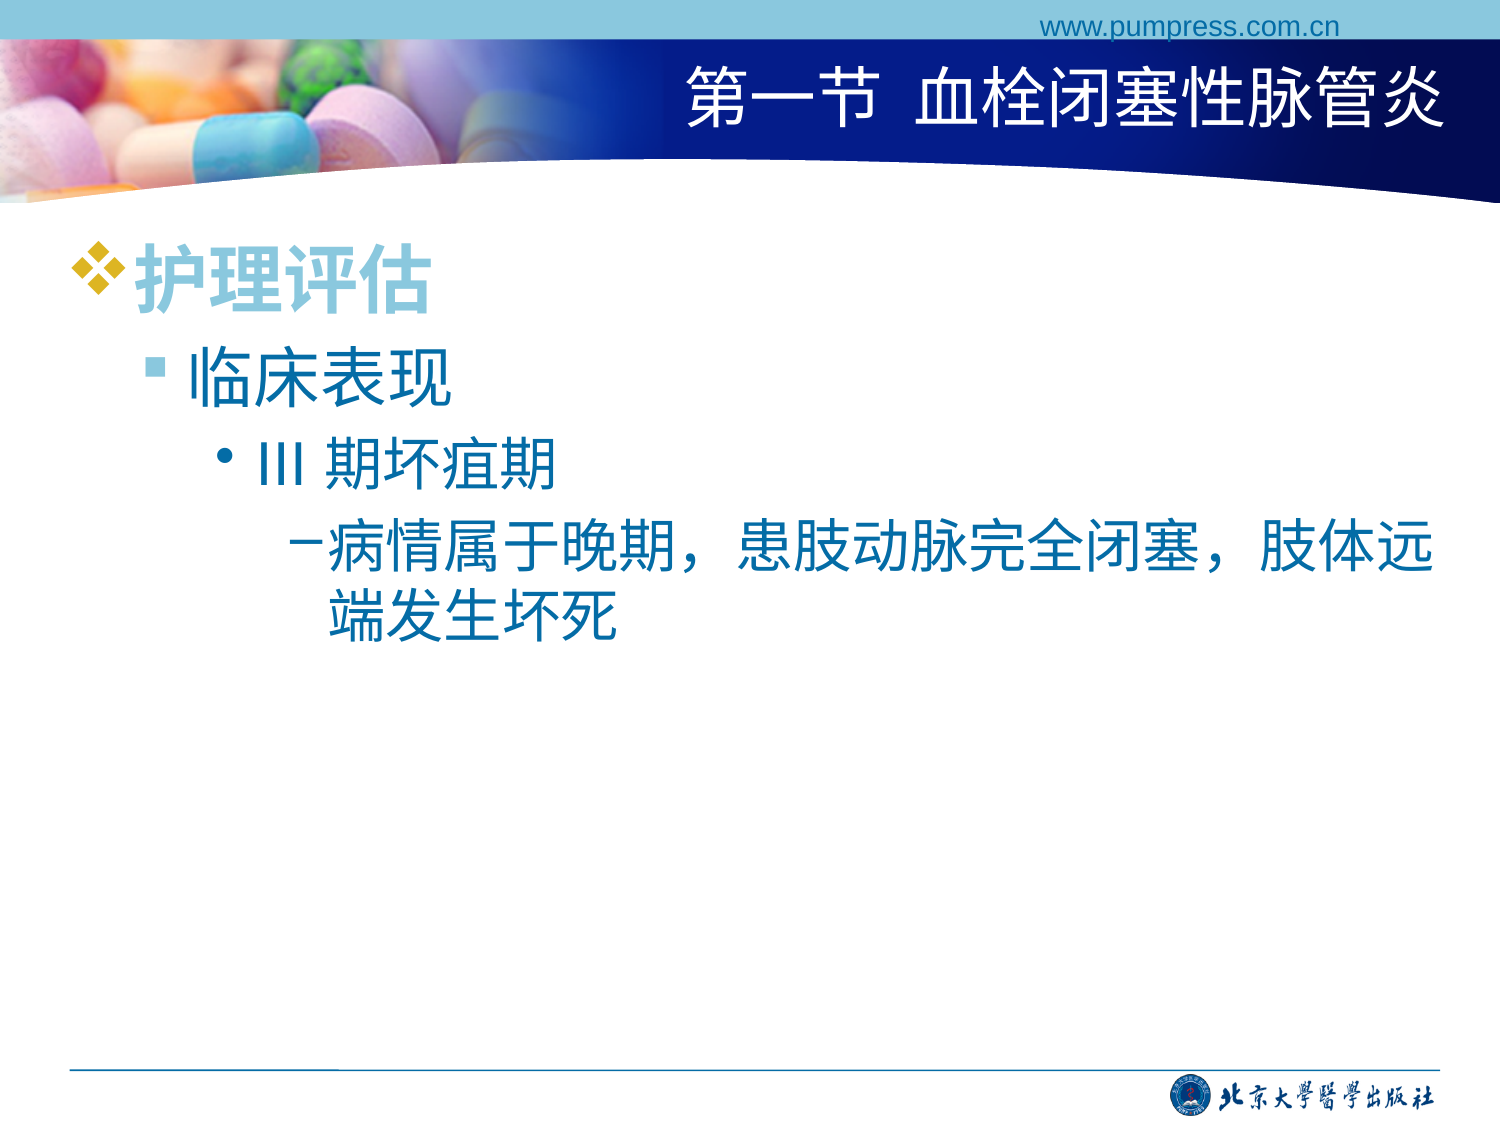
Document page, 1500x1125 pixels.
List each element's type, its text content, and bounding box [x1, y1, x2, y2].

picture [0, 40, 1500, 203]
title 第一节 血栓闭塞性脉管炎 [137, 49, 1463, 143]
slide_number www.pumpress.com.cn [1025, 0, 1463, 38]
picture [1170, 1074, 1436, 1118]
list 护理评估 临床表现 Ⅲ期坏疽期 病情属于晚期，患肢动脉完全闭塞，肢体远端发生坏死 [49, 224, 1463, 1026]
